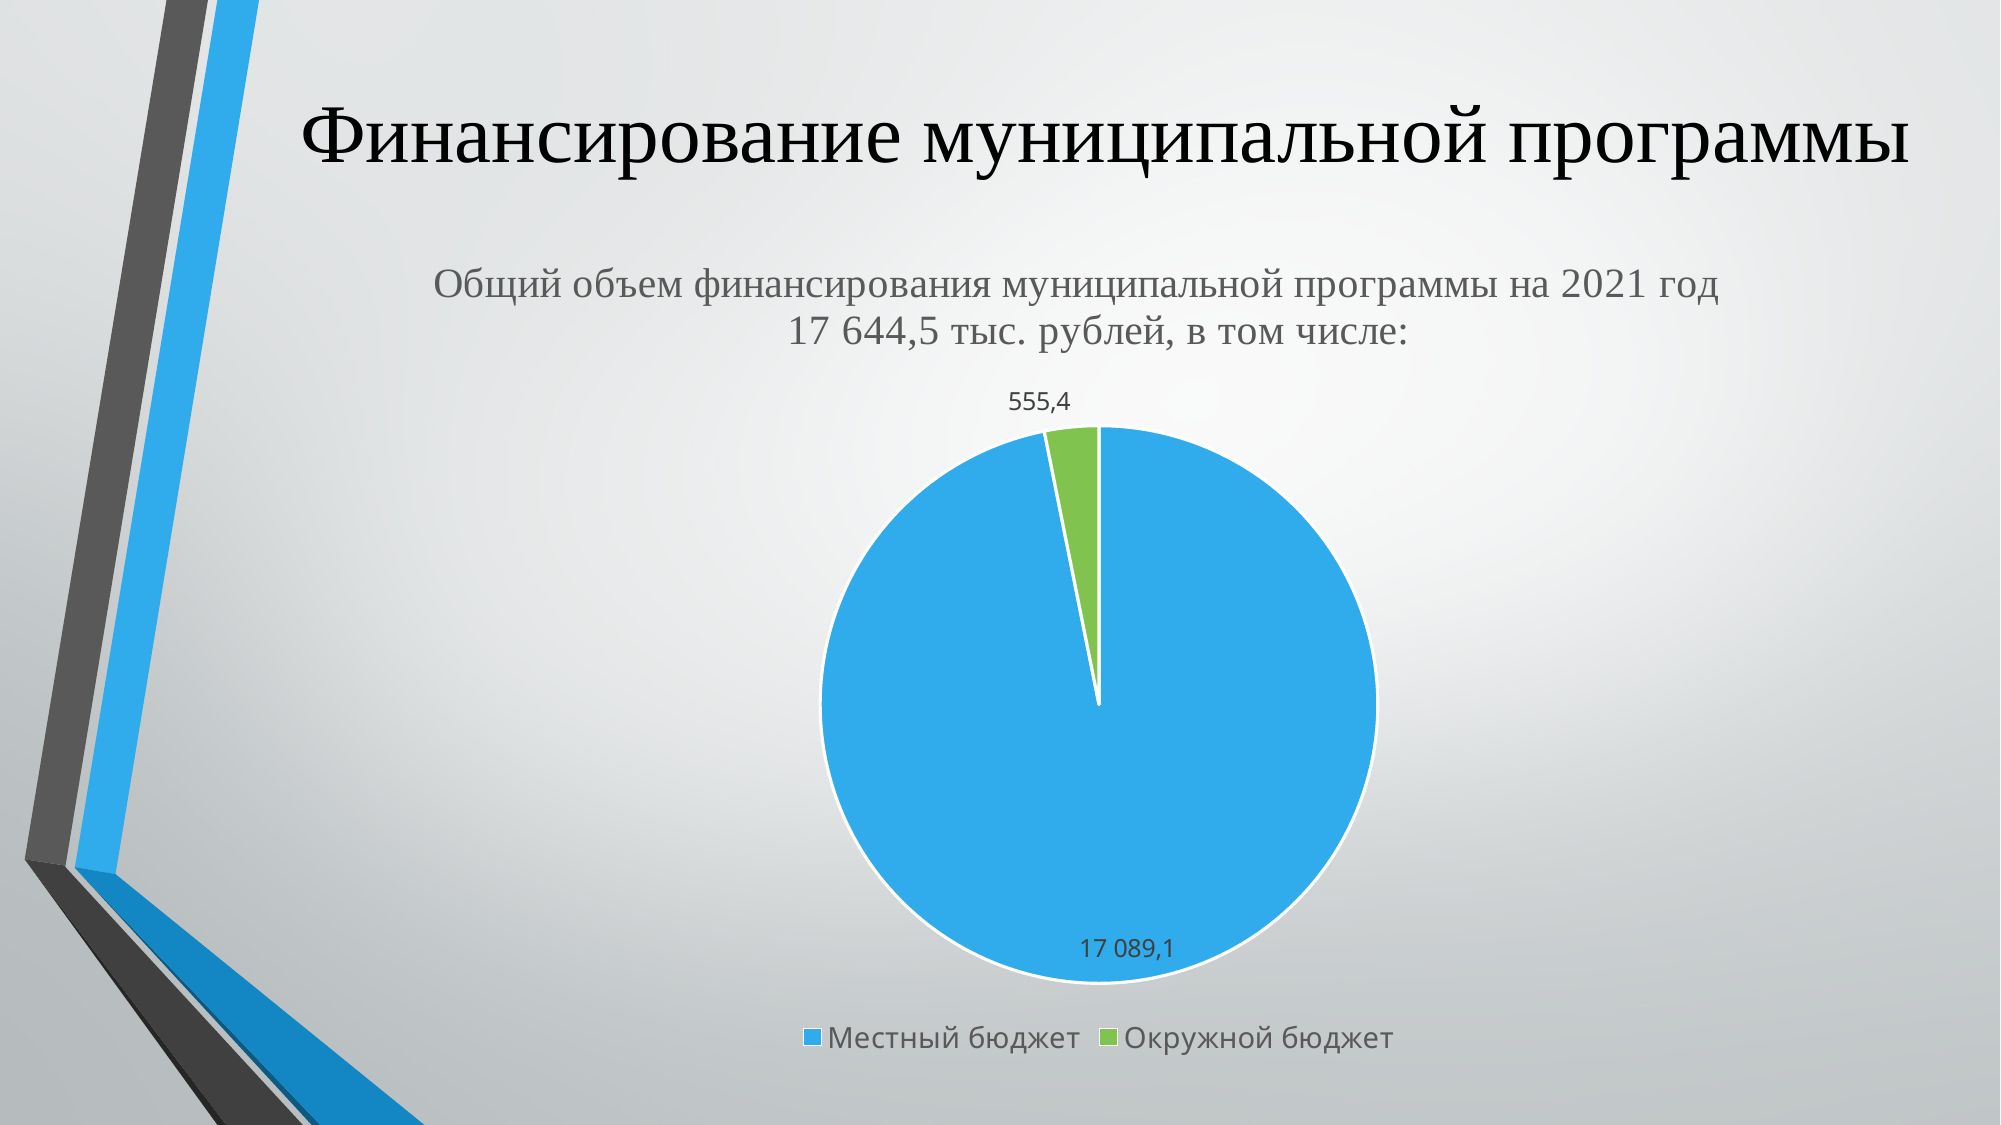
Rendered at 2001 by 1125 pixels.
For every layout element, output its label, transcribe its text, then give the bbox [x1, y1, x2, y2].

title Финансирование муниципальной программы [284, 0, 1928, 222]
chart [243, 222, 1955, 1064]
